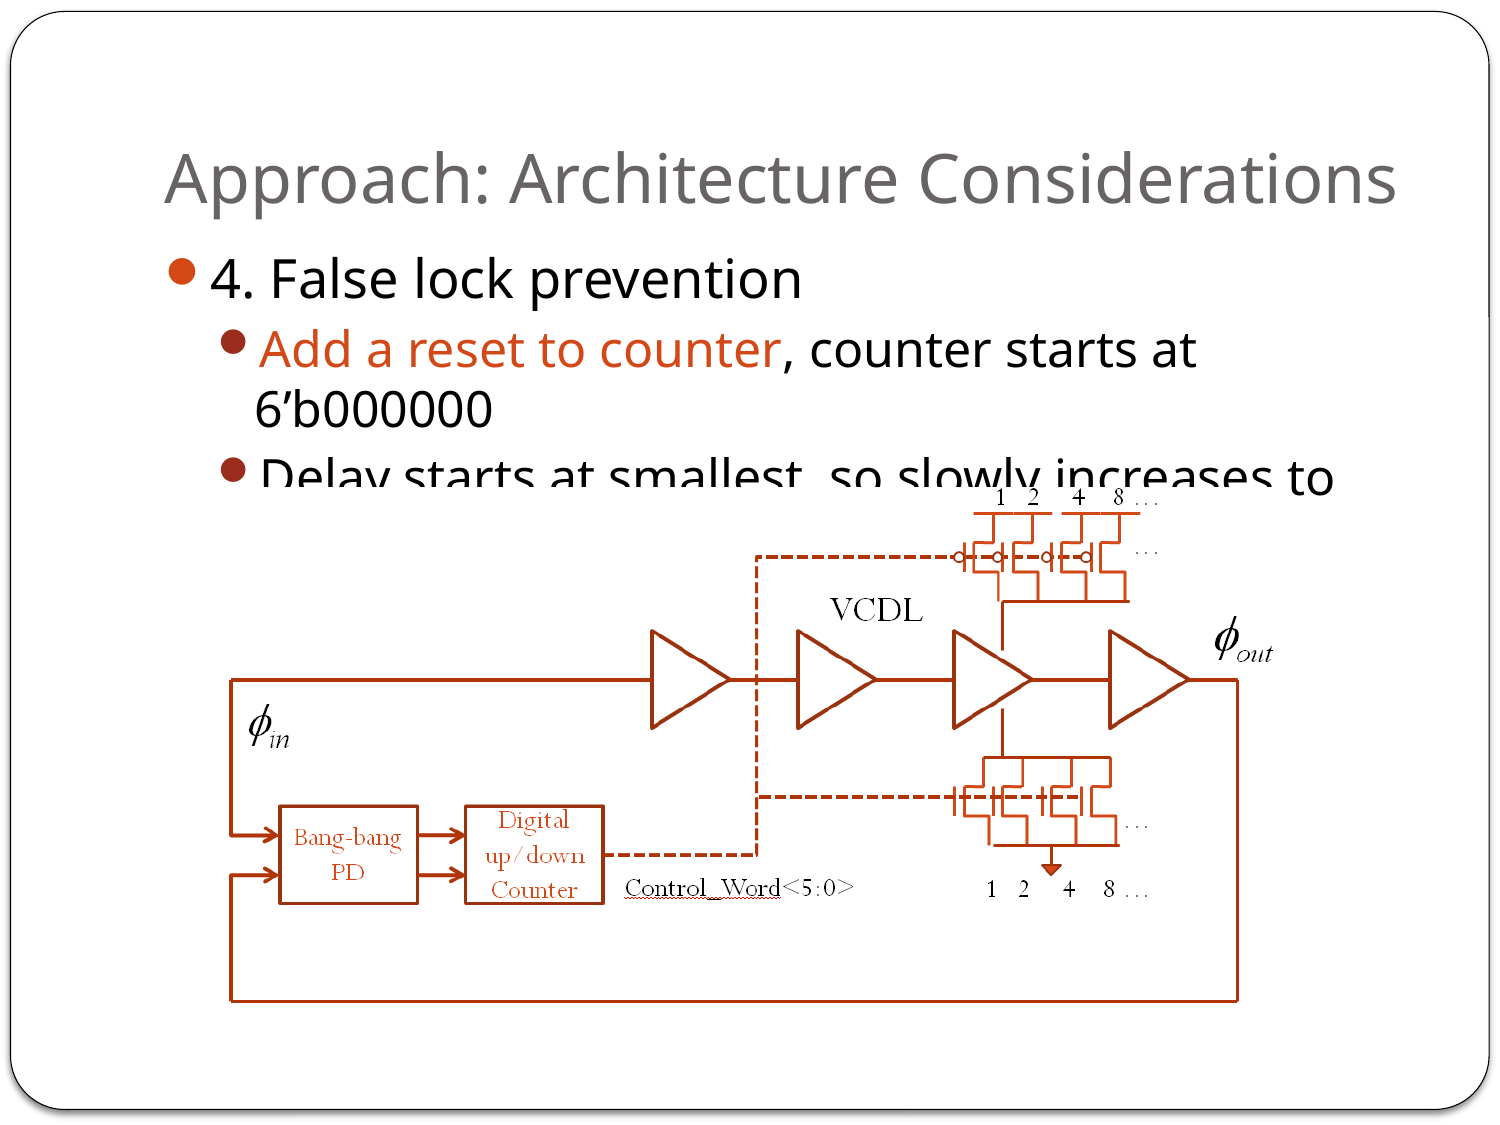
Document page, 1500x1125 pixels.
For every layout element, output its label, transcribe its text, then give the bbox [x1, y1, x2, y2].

list 4. False lock prevention Add a reset to counter, counter starts at 6’b000000 Delay starts at smallest, so slowly increases to desired value [150, 237, 1425, 988]
title Approach: Architecture Considerations [150, 45, 1425, 233]
picture [199, 487, 1287, 1026]
